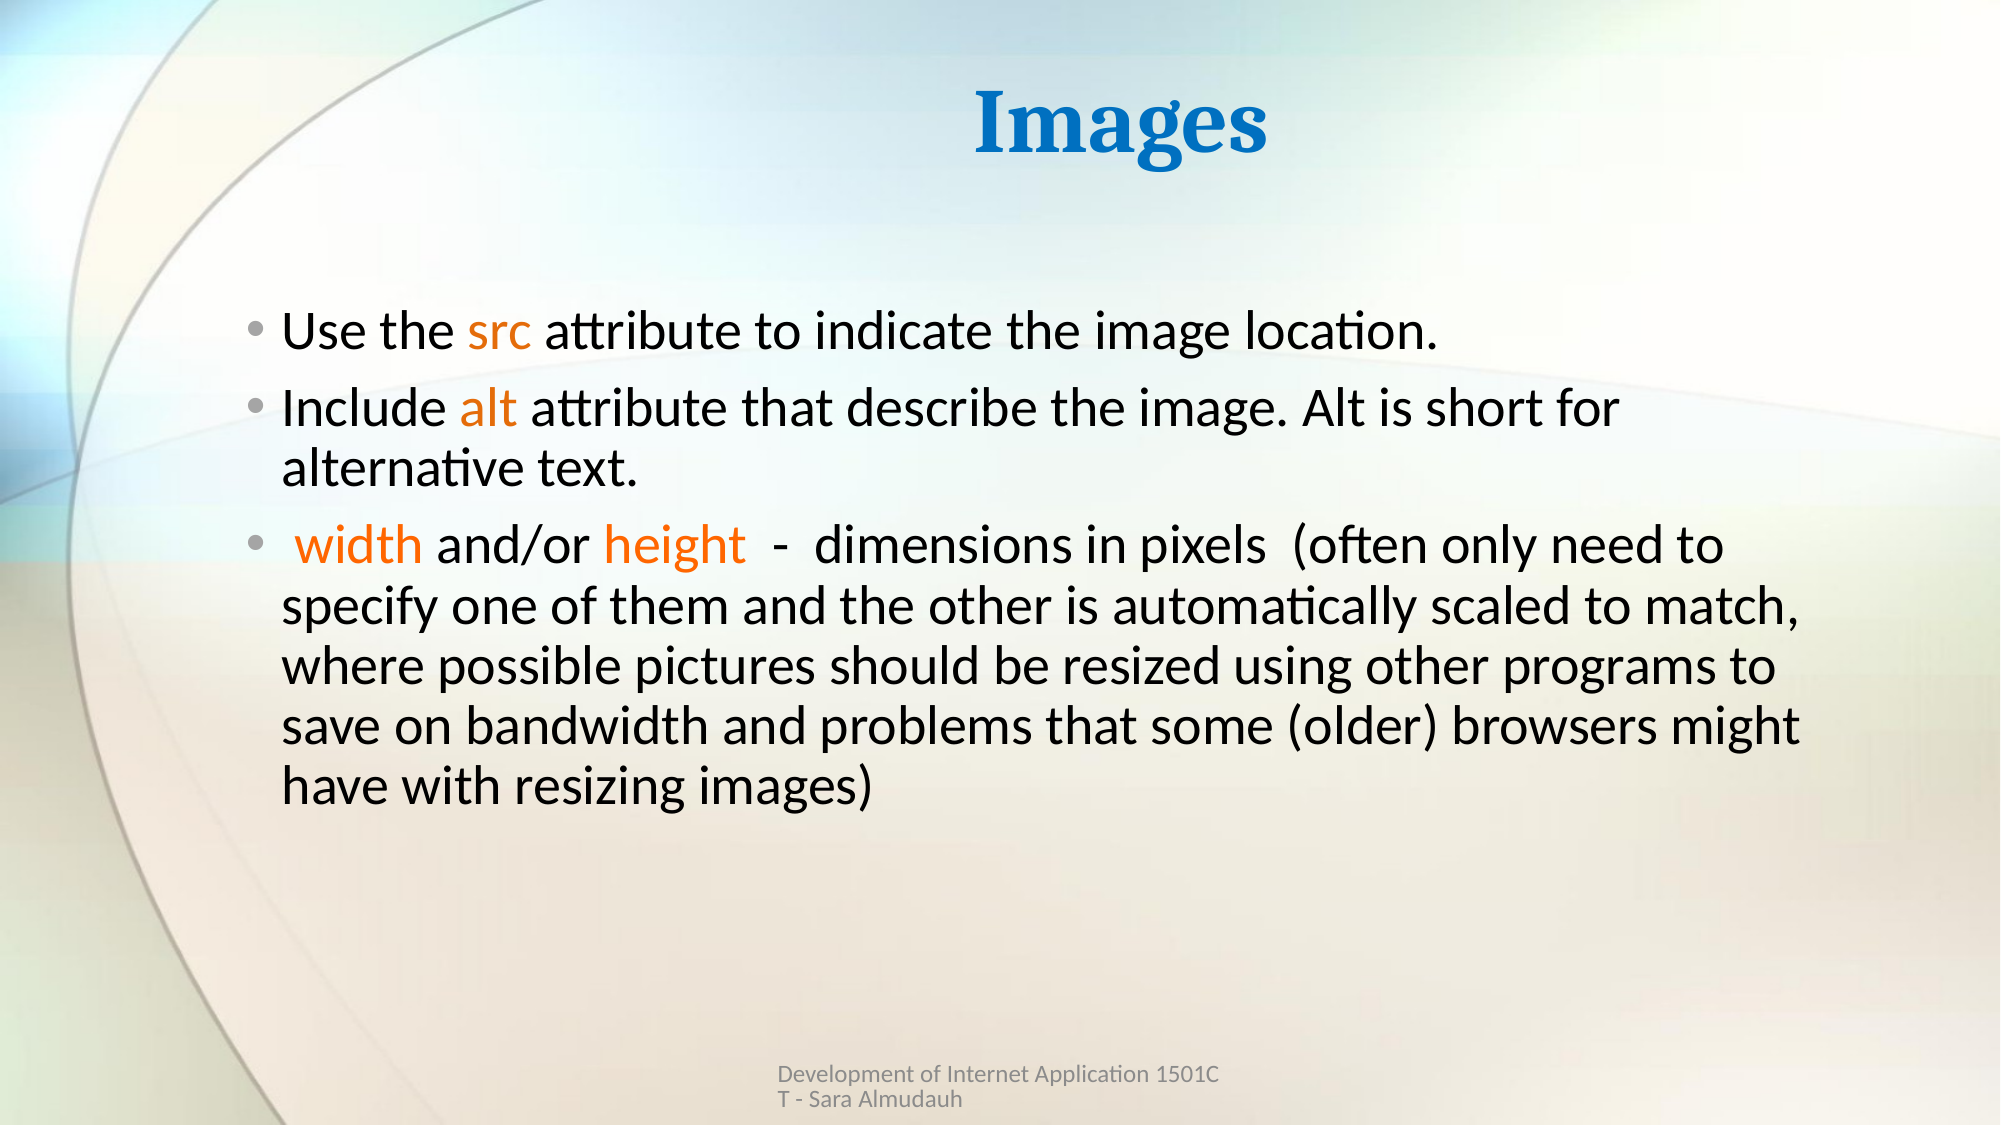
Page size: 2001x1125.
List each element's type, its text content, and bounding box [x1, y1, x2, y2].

footer Development of Internet Application 1501CT - Sara Almudauh [762, 1042, 1238, 1103]
picture [0, 0, 2001, 1125]
list Use the src attribute to indicate the image location. Include alt attribute that describe the image. Alt is short for alternative text. width and/or height - dimensions in pixels (often only need to specify one of them and the other is automatically scaled to match, where possible pictures should be resized using other programs to save on bandwidth and problems that some (older) browsers might have with resizing images) [230, 293, 1838, 829]
title Images [381, 59, 1863, 172]
